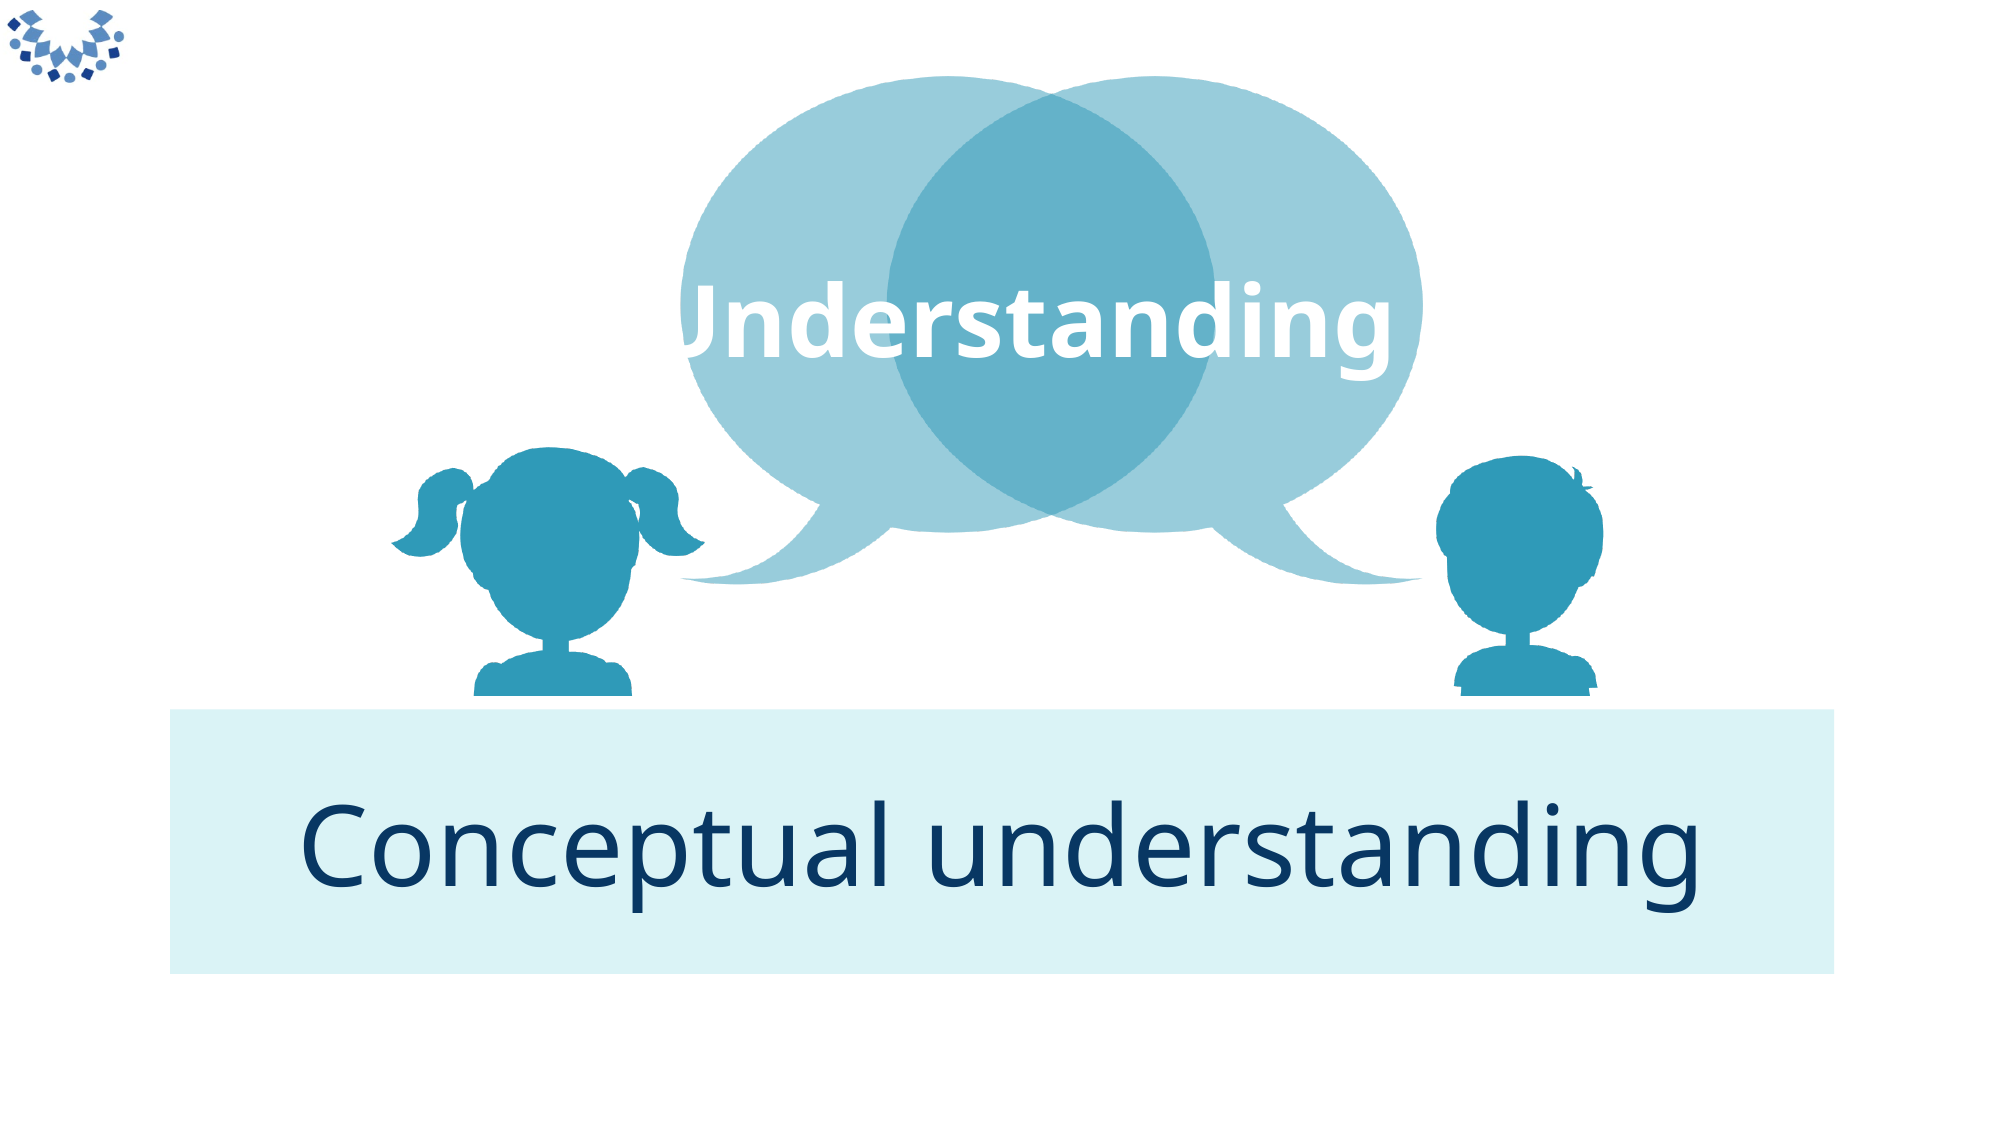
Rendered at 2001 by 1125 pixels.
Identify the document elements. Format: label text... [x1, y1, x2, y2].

text_box Conceptual understanding [170, 709, 1835, 974]
picture [0, 10, 129, 87]
picture [390, 76, 1609, 696]
